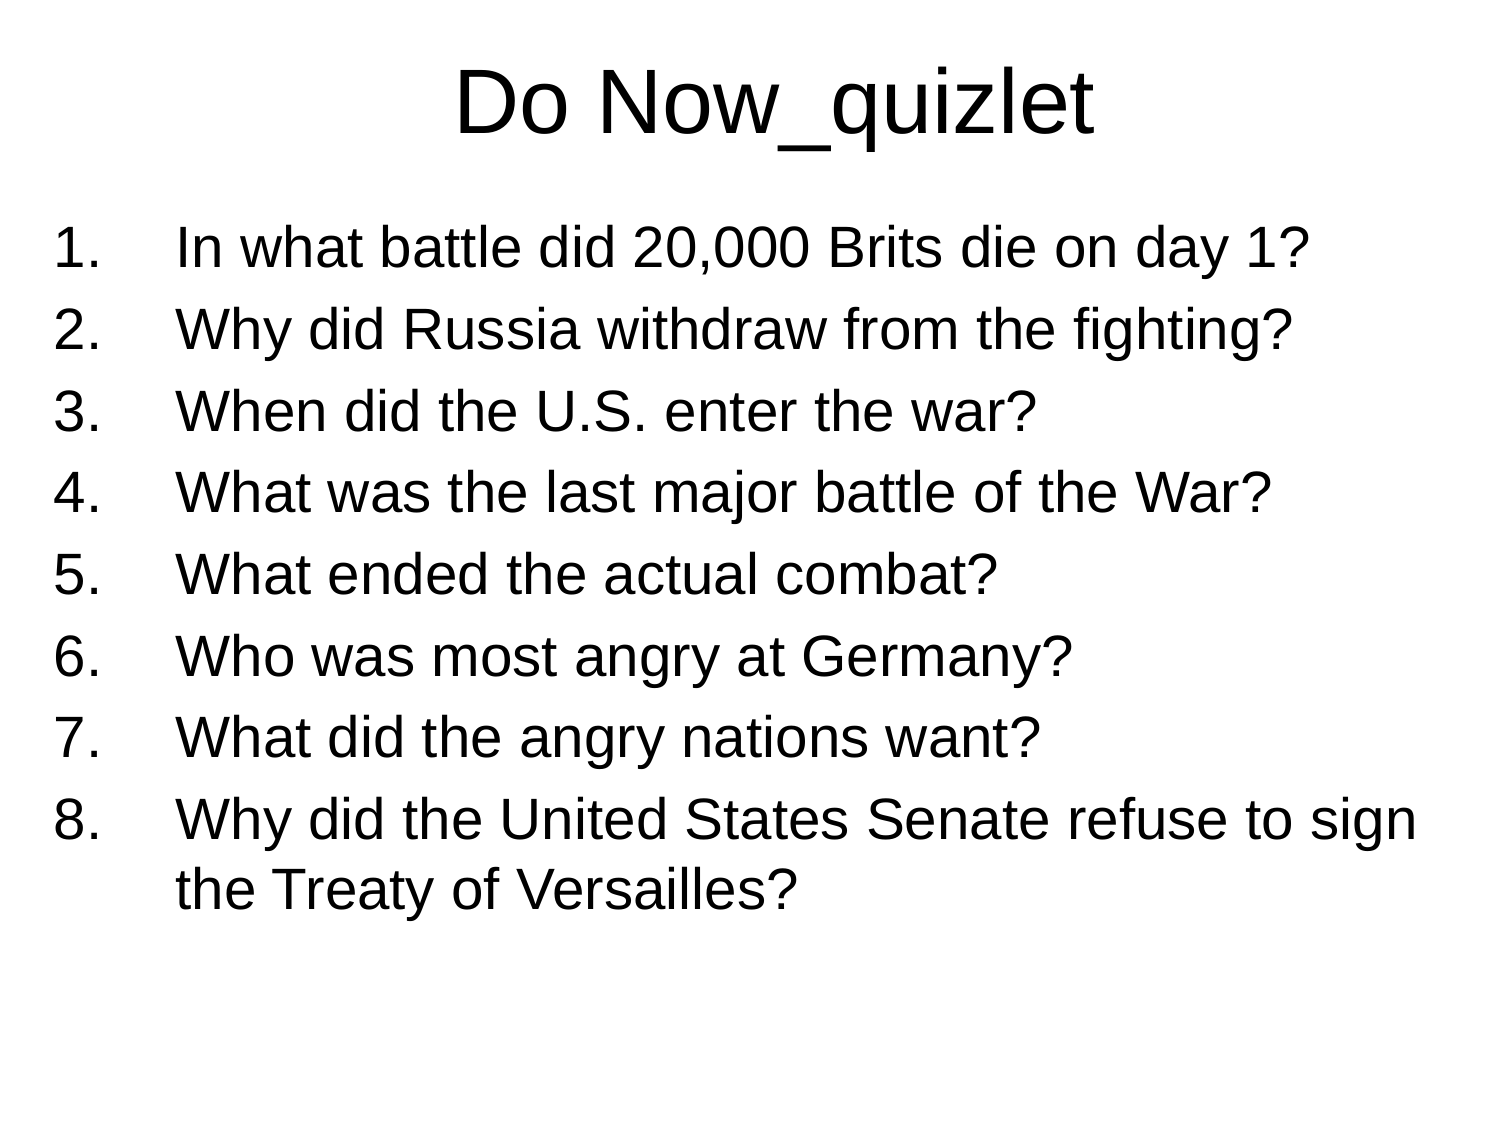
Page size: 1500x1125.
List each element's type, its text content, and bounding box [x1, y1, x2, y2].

title Do Now_quizlet [137, 34, 1413, 166]
subtitle In what battle did 20,000 Brits die on day 1? Why did Russia withdraw from the fighting? When did the U.S. enter the war? What was the last major battle of the War? What ended the actual combat? Who was most angry at Germany? What did the angry nations want? Why did the United States Senate refuse to sign the Treaty of Versailles? [38, 202, 1459, 1087]
